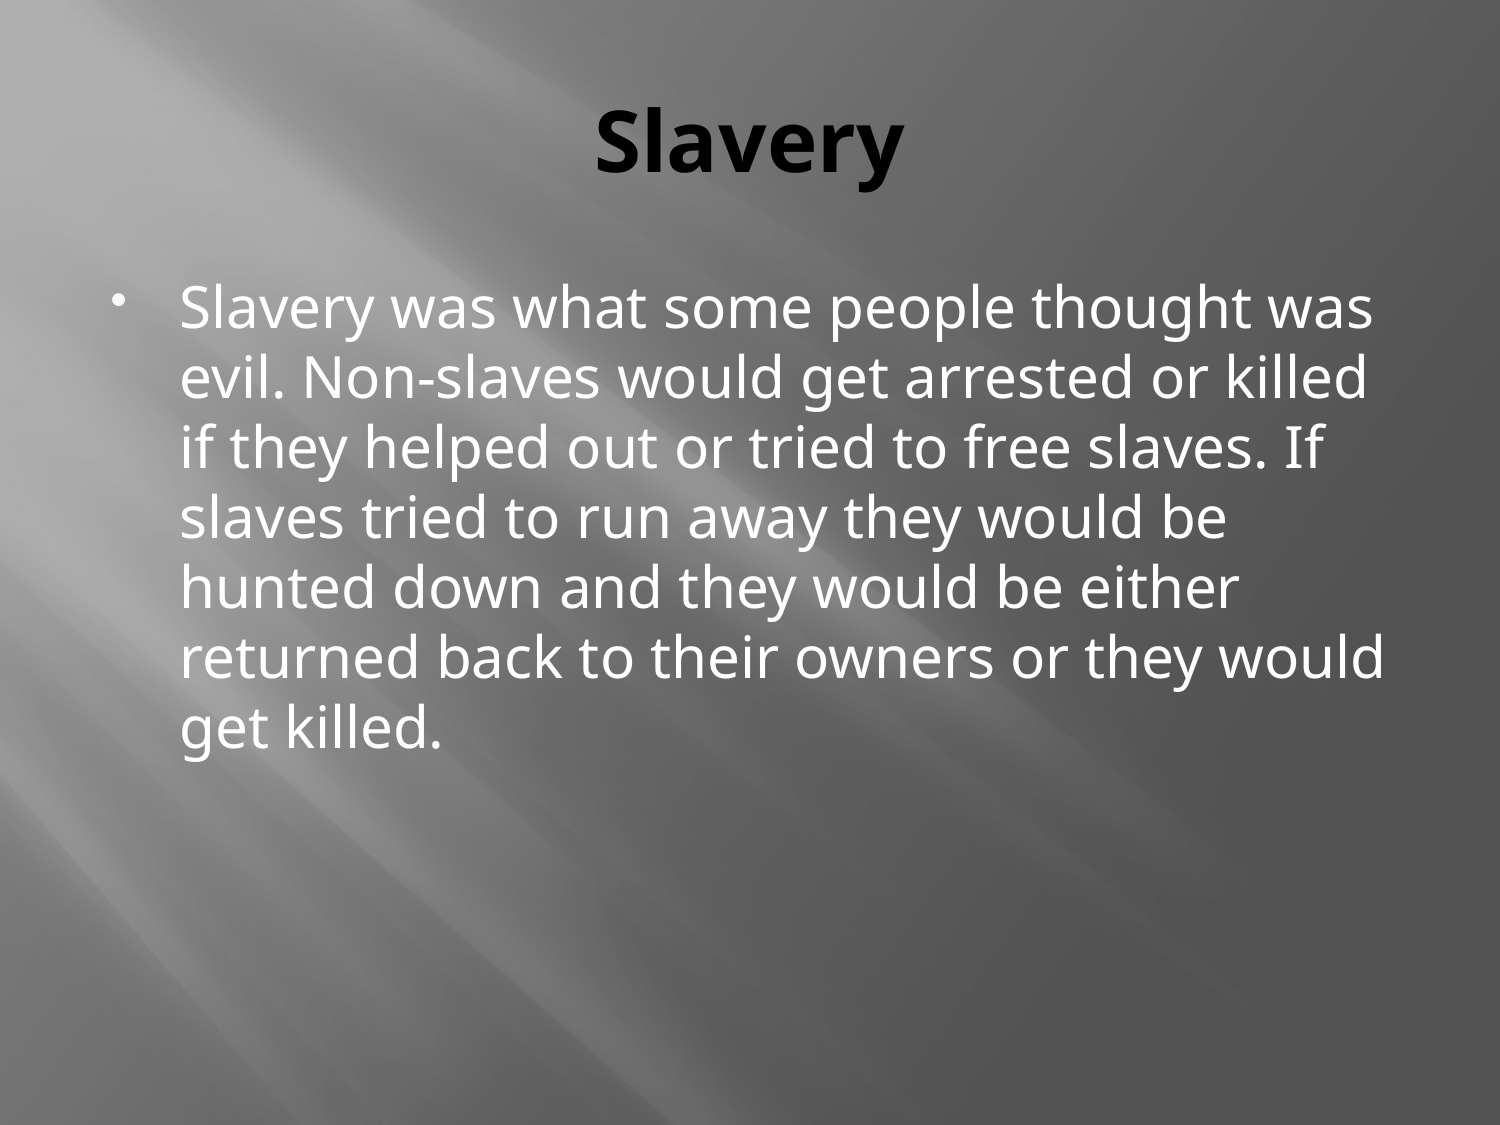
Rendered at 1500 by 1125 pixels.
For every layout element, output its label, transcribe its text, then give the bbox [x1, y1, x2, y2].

title Slavery [75, 45, 1425, 233]
list Slavery was what some people thought was evil. Non-slaves would get arrested or killed if they helped out or tried to free slaves. If slaves tried to run away they would be hunted down and they would be either returned back to their owners or they would get killed. [75, 262, 1425, 1035]
